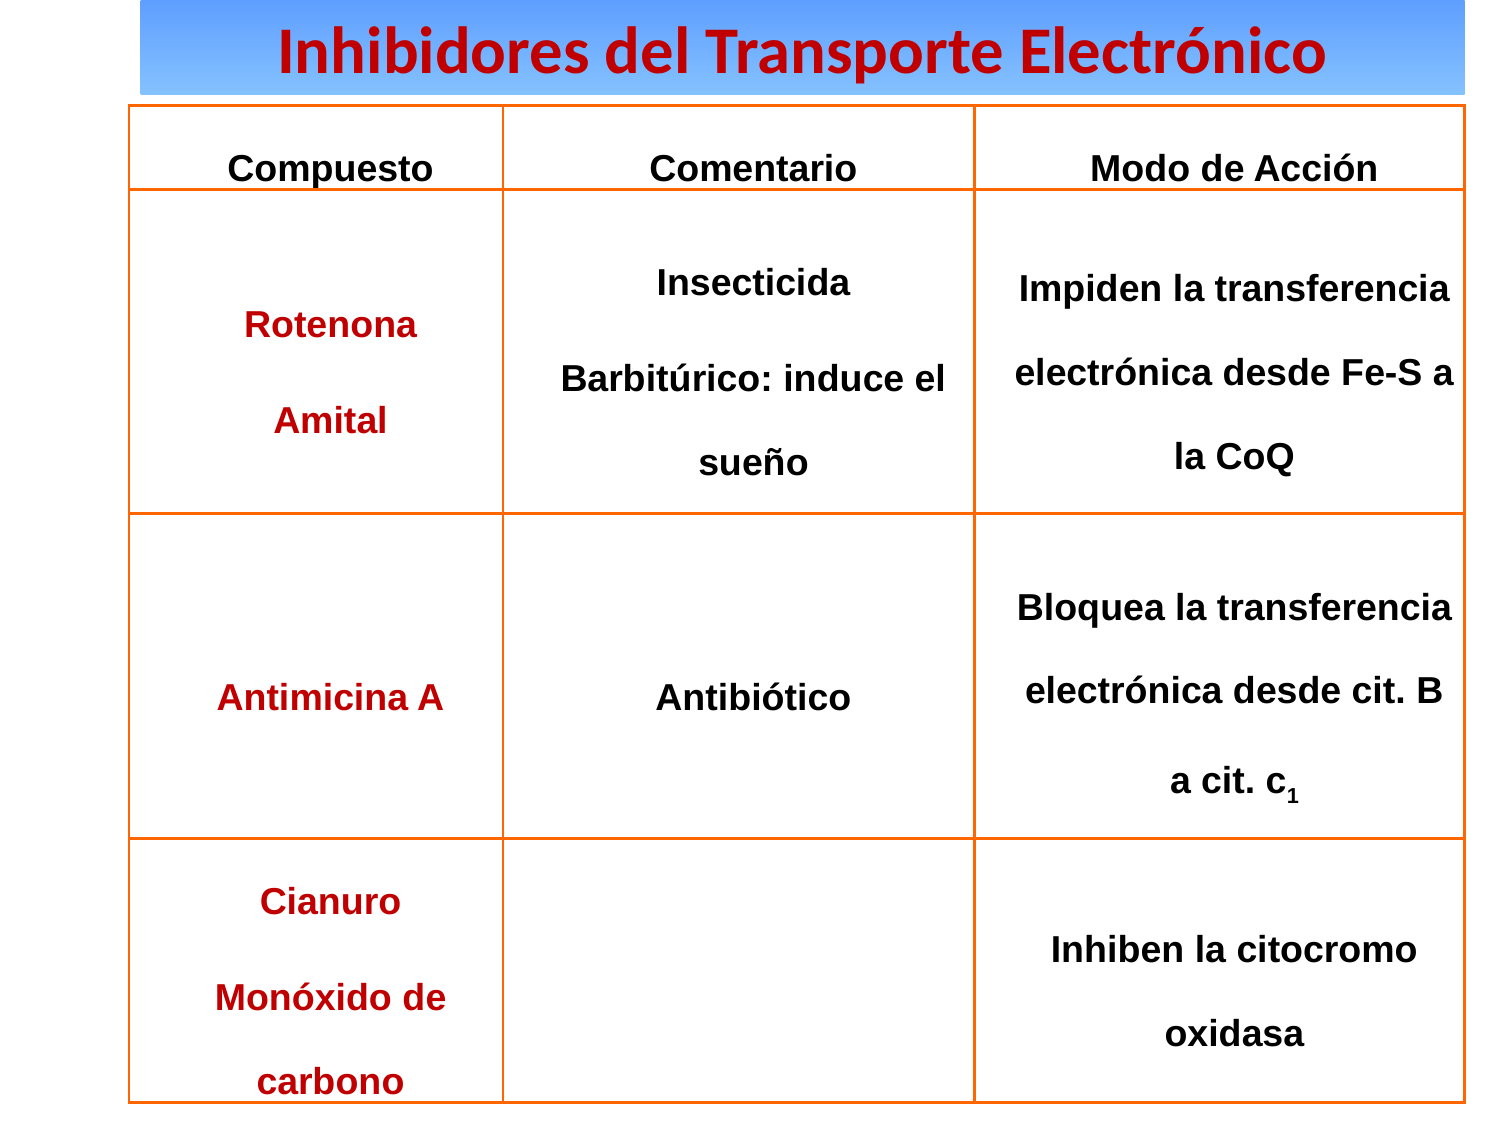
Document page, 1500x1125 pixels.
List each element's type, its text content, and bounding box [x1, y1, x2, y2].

table_cell Antimicina A [130, 515, 502, 837]
table_cell [504, 840, 973, 1101]
table_cell Cianuro Monóxido de carbono [130, 840, 502, 1101]
text_box Inhibidores del Transporte Electrónico [140, 0, 1465, 95]
table_header Modo de Acción [976, 107, 1463, 188]
table_header Comentario [504, 107, 973, 188]
table_cell Insecticida Barbitúrico: induce el sueño [504, 191, 973, 512]
table_cell Inhiben la citocromo oxidasa [976, 840, 1463, 1101]
table_cell Impiden la transferencia electrónica desde Fe-S a la CoQ [976, 191, 1463, 512]
table_cell Bloquea la transferencia electrónica desde cit. B a cit. c1 [976, 515, 1463, 837]
table_cell Rotenona Amital [130, 191, 502, 512]
table_cell Antibiótico [504, 515, 973, 837]
table_header Compuesto [130, 107, 502, 188]
